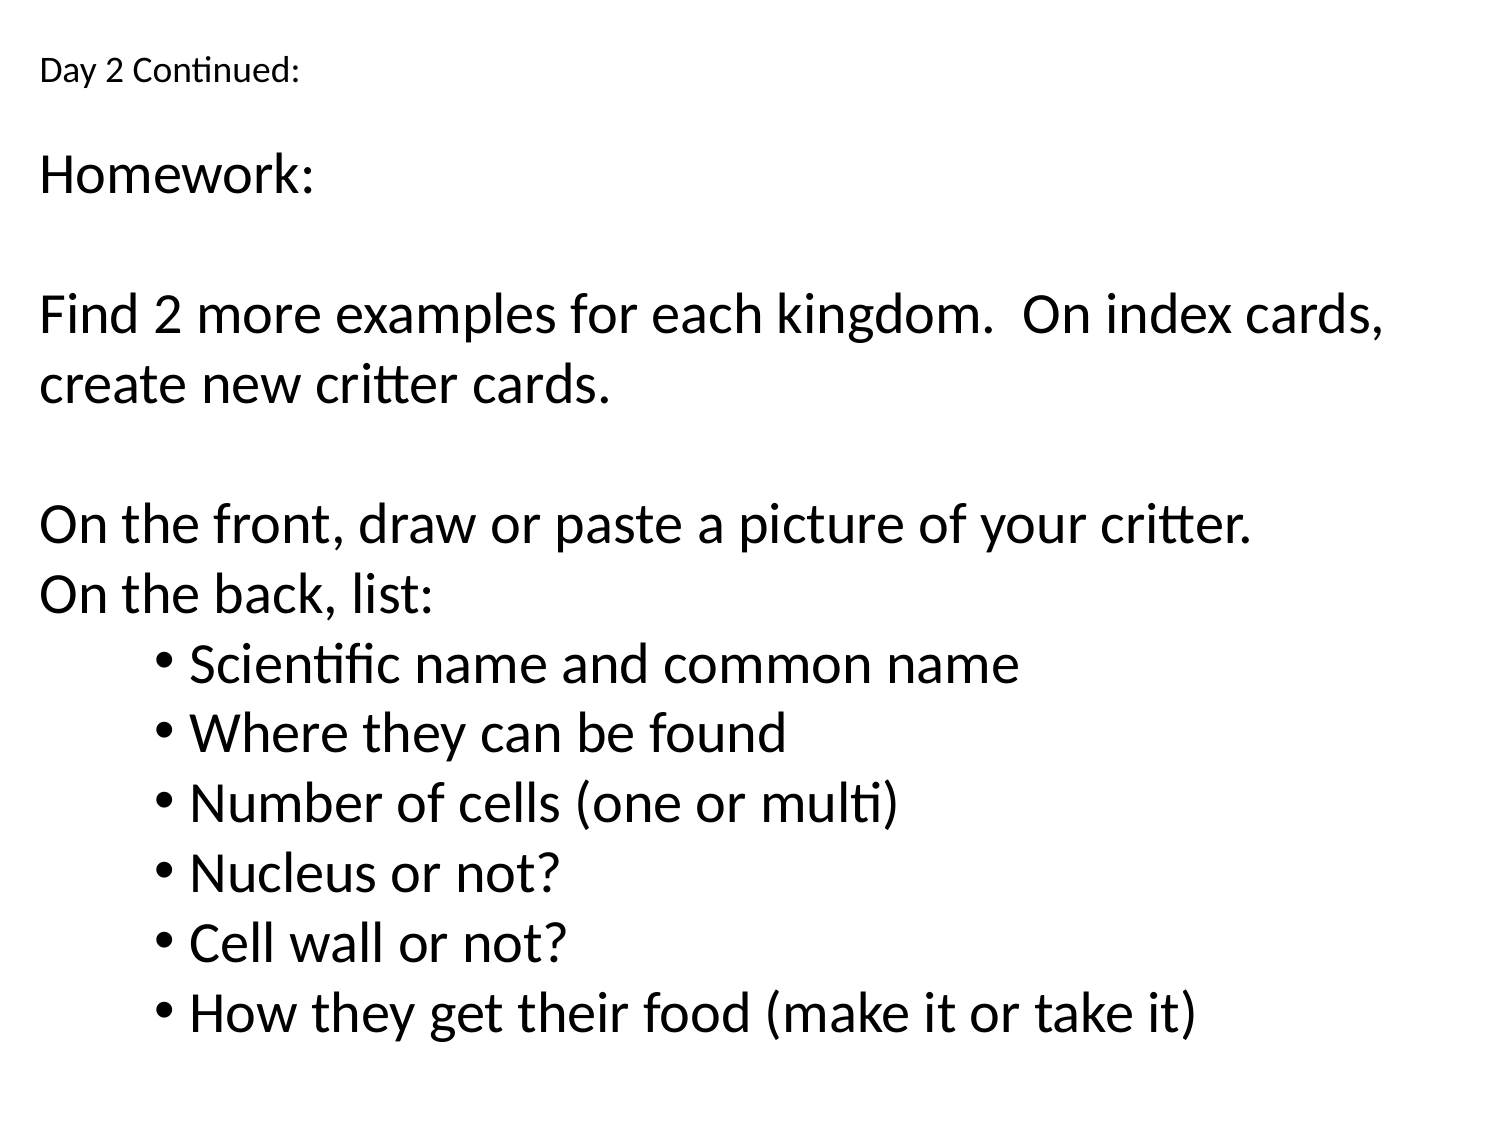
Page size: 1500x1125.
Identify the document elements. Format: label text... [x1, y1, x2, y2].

text_box Day 2 Continued: Homework: Find 2 more examples for each kingdom. On index cards, create new critter cards. On the front, draw or paste a picture of your critter. On the back, list: Scientific name and common name Where they can be found Number of cells (one or multi) Nucleus or not? Cell wall or not? How they get their food (make it or take it) [24, 37, 1450, 1125]
